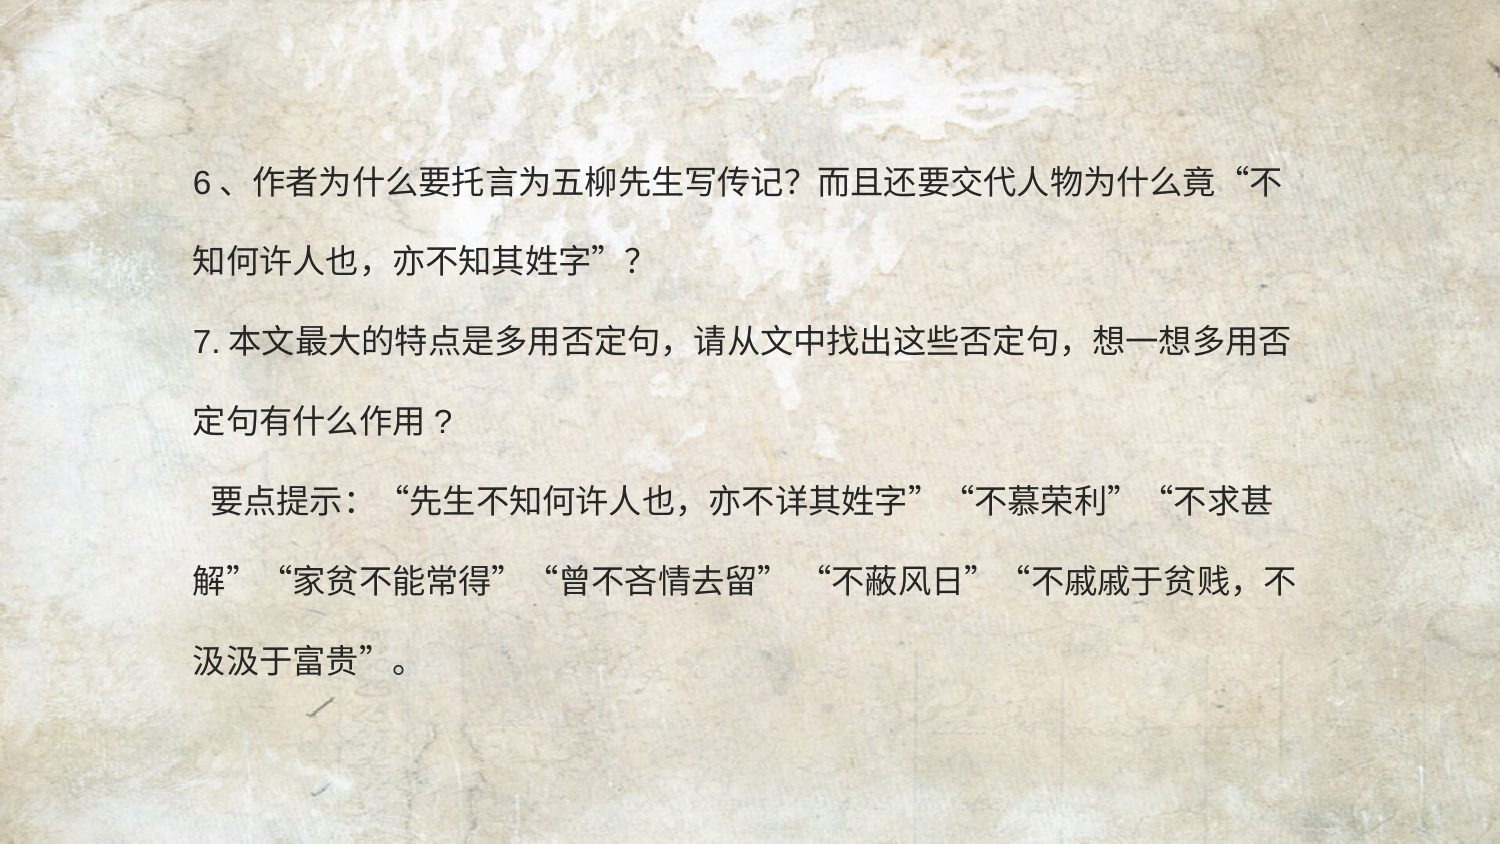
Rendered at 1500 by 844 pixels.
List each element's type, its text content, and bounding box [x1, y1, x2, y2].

text_box 6、作者为什么要托言为五柳先生写传记？而且还要交代人物为什么竟“不知何许人也，亦不知其姓字”？ 7.本文最大的特点是多用否定句，请从文中找出这些否定句，想一想多用否定句有什么作用? 要点提示：“先生不知何许人也，亦不详其姓字”“不慕荣利”“不求甚解”“家贫不能常得”“曾不吝情去留” “不蔽风日”“不戚戚于贫贱，不汲汲于富贵”。 [178, 113, 1321, 688]
picture [0, 0, 1500, 844]
